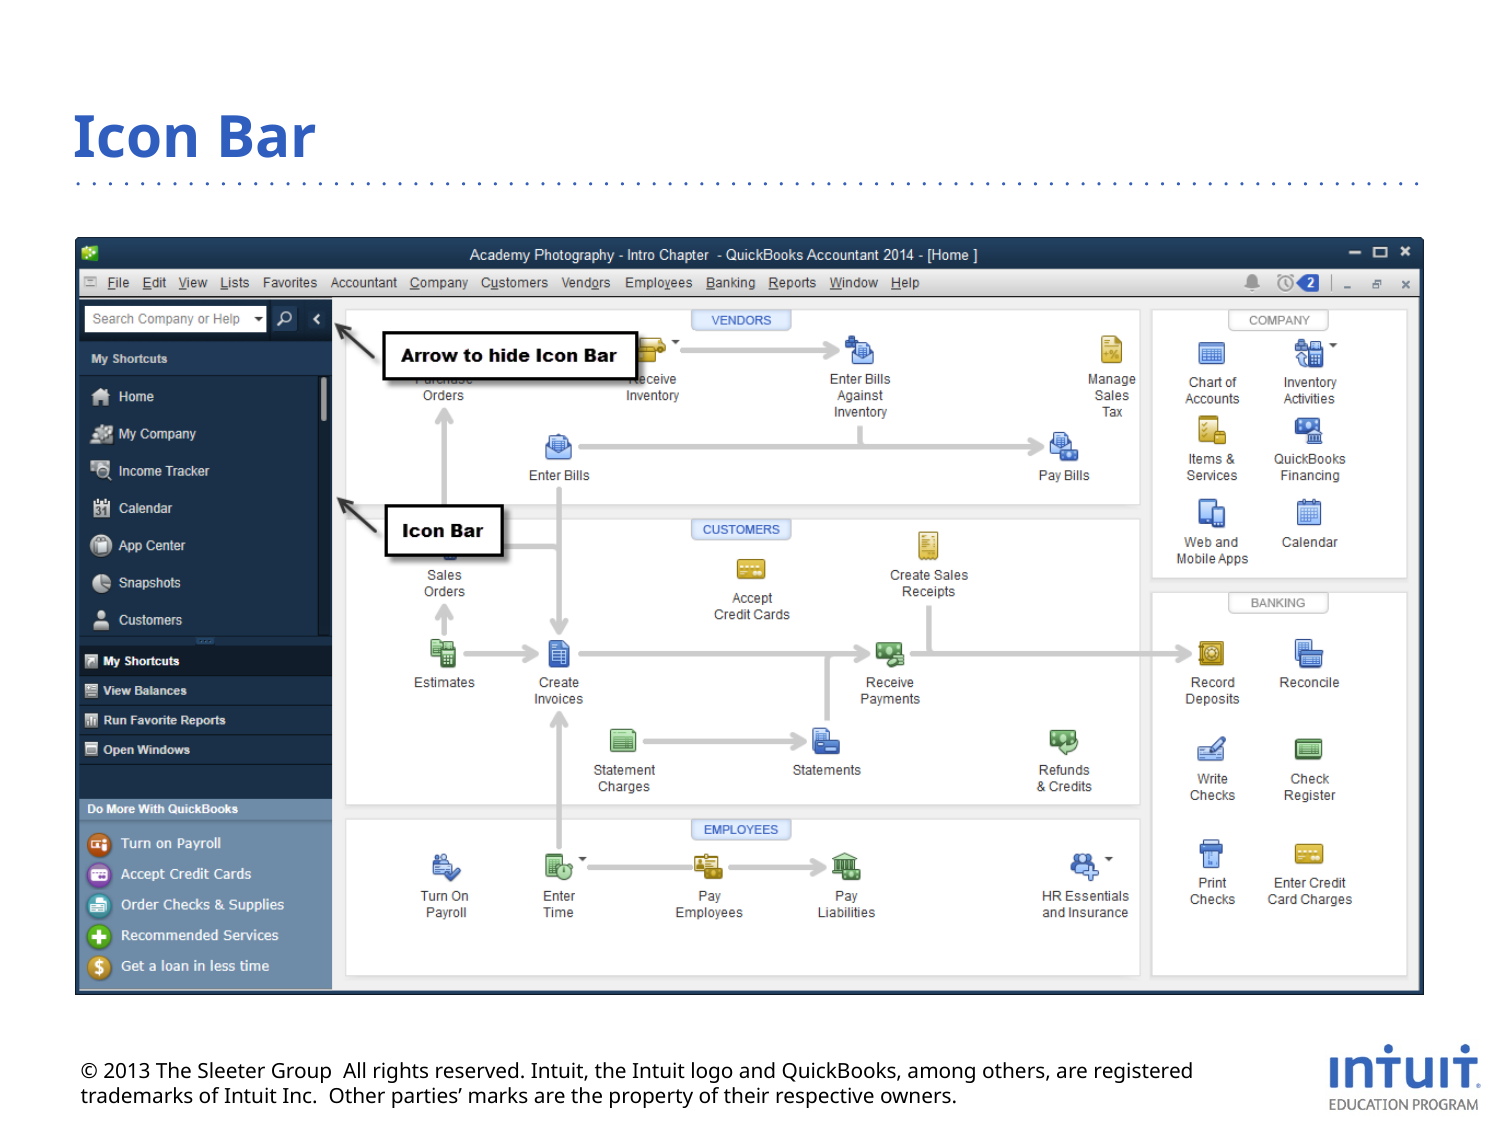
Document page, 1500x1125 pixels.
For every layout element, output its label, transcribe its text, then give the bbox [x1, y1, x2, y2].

picture [1325, 1039, 1485, 1116]
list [74, 237, 1425, 995]
title Icon Bar [73, 62, 1424, 169]
